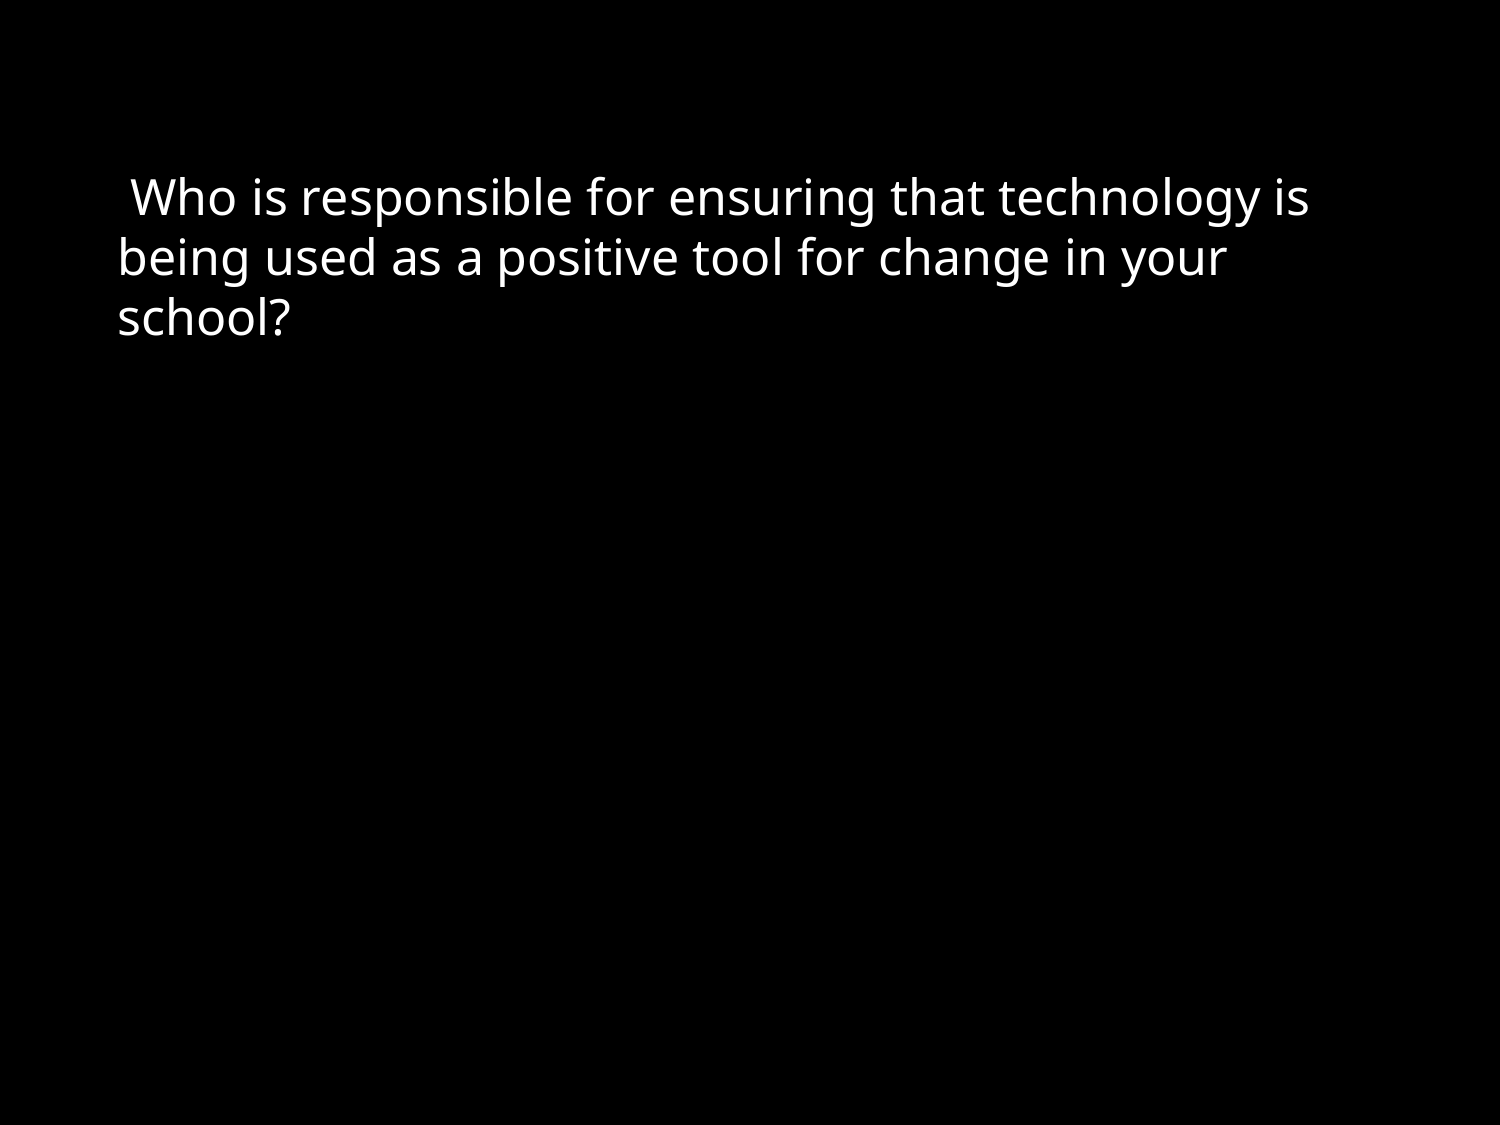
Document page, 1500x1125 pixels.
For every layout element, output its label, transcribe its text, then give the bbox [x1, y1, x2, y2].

text_box Who is responsible for ensuring that technology is being used as a positive tool for change in your school? [102, 158, 1389, 398]
